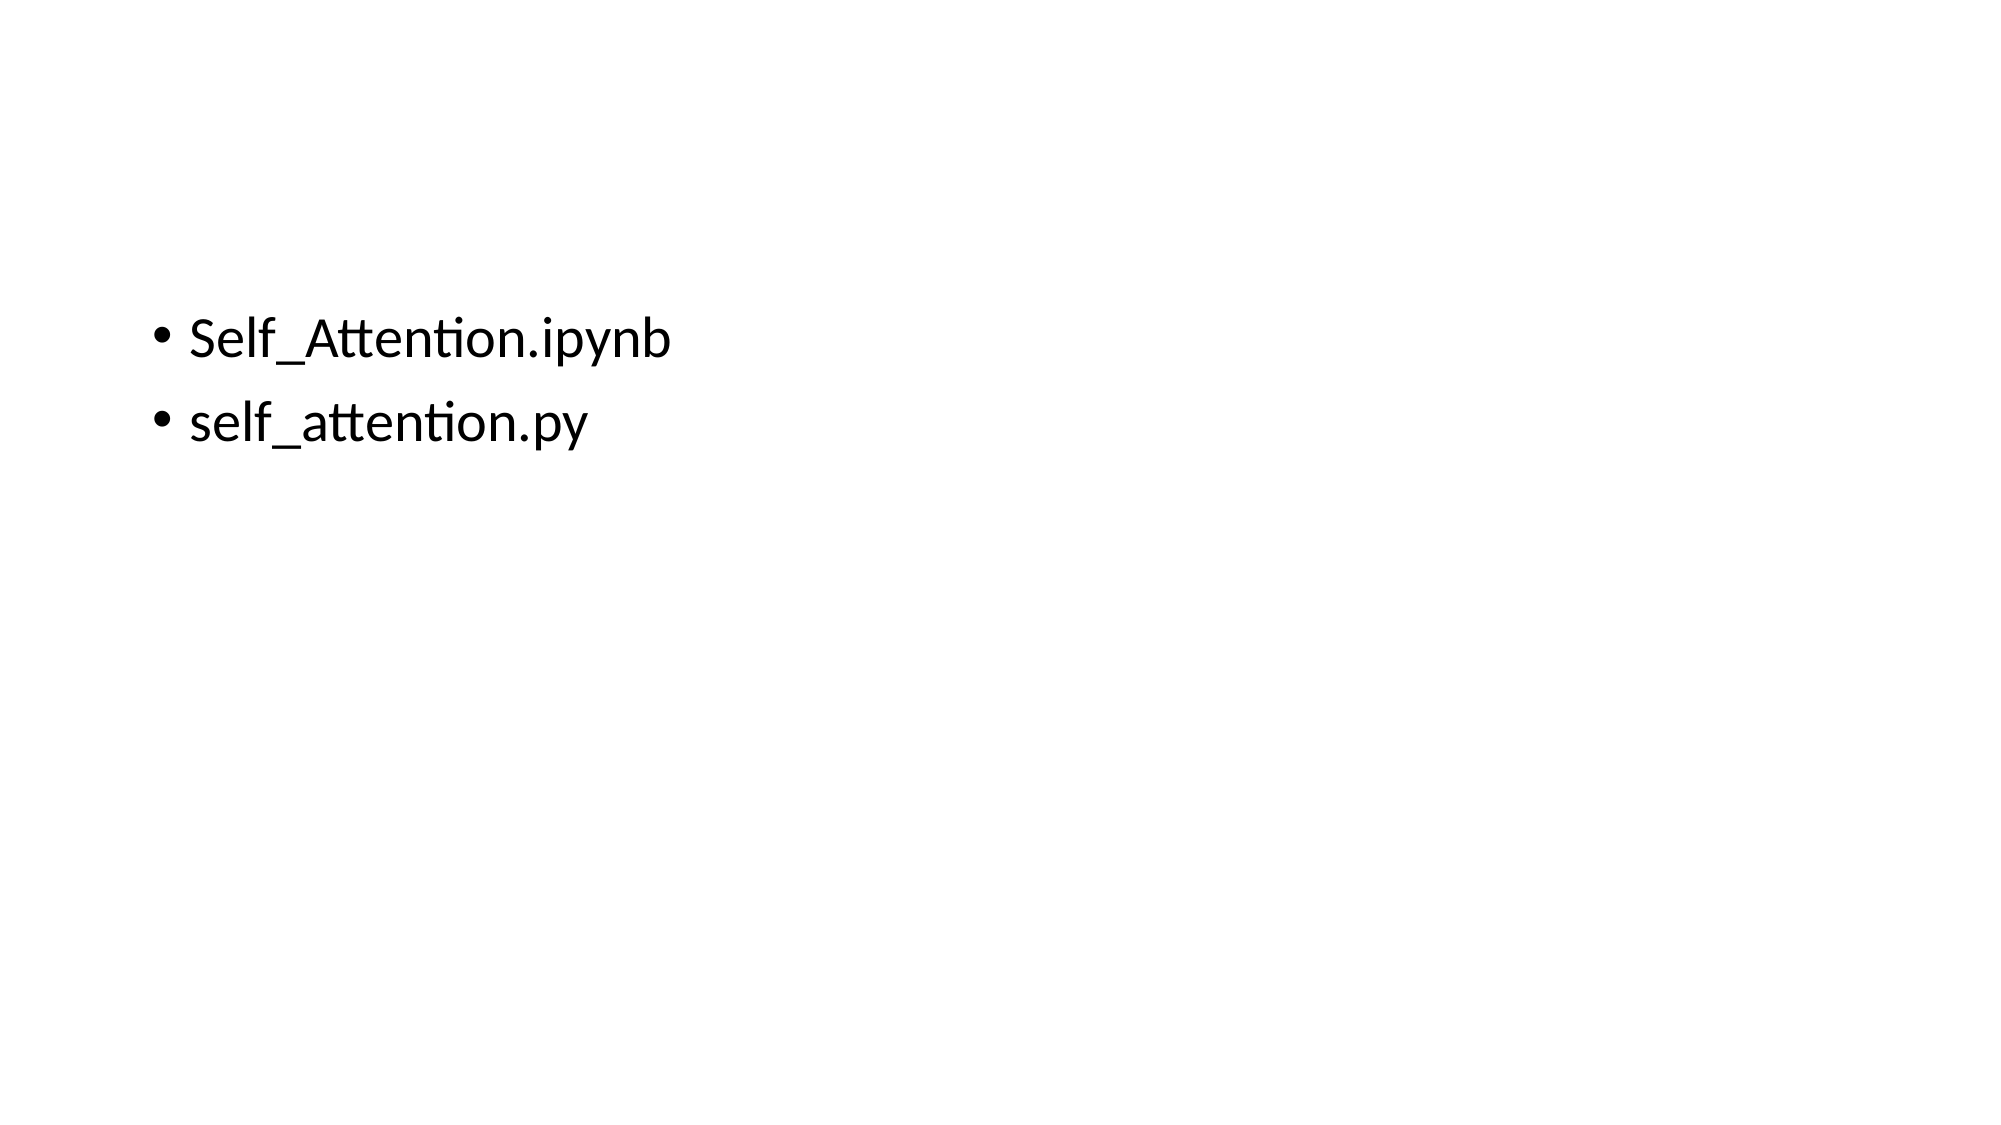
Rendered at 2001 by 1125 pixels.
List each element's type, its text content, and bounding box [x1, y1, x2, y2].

list Self_Attention.ipynb self_attention.py [137, 299, 1863, 1014]
